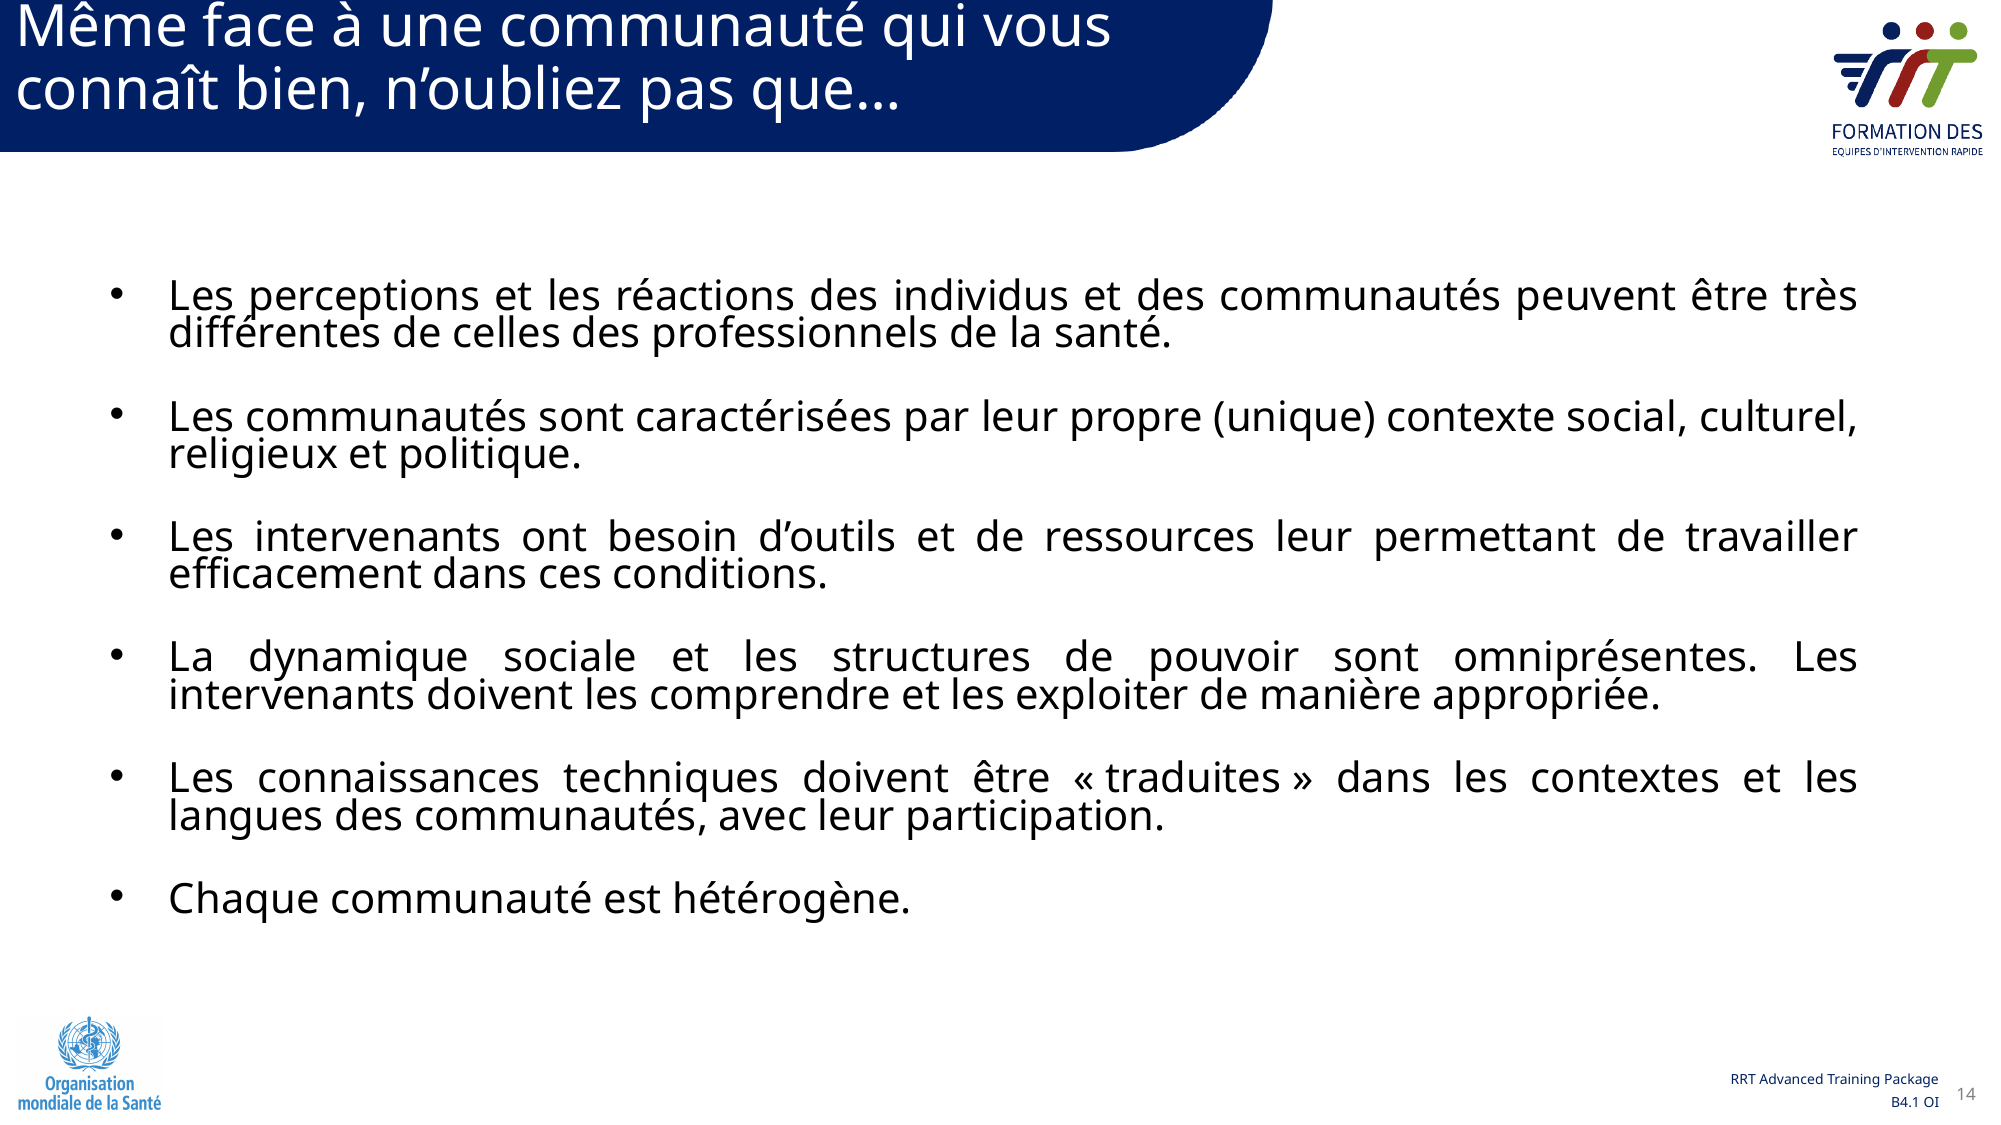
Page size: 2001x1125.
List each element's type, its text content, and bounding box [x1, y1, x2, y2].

picture [1832, 21, 1983, 157]
title Même face à une communauté qui vous connaît bien, n’oubliez pas que… [0, 0, 1244, 119]
picture [17, 1015, 162, 1111]
text_box Les perceptions et les réactions des individus et des communautés peuvent être très différentes de celles des professionnels de la santé. Les communautés sont caractérisées par leur propre (unique) contexte social, culturel, religieux et politique. Les intervenants ont besoin d’outils et de ressources leur permettant de travailler efficacement dans ces conditions. La dynamique sociale et les structures de pouvoir sont omniprésentes. Les intervenants doivent les comprendre et les exploiter de manière appropriée. Les connaissances techniques doivent être « traduites » dans les contextes et les langues des communautés, avec leur participation. Chaque communauté est hétérogène. [78, 196, 1875, 1005]
picture [0, 0, 1273, 152]
